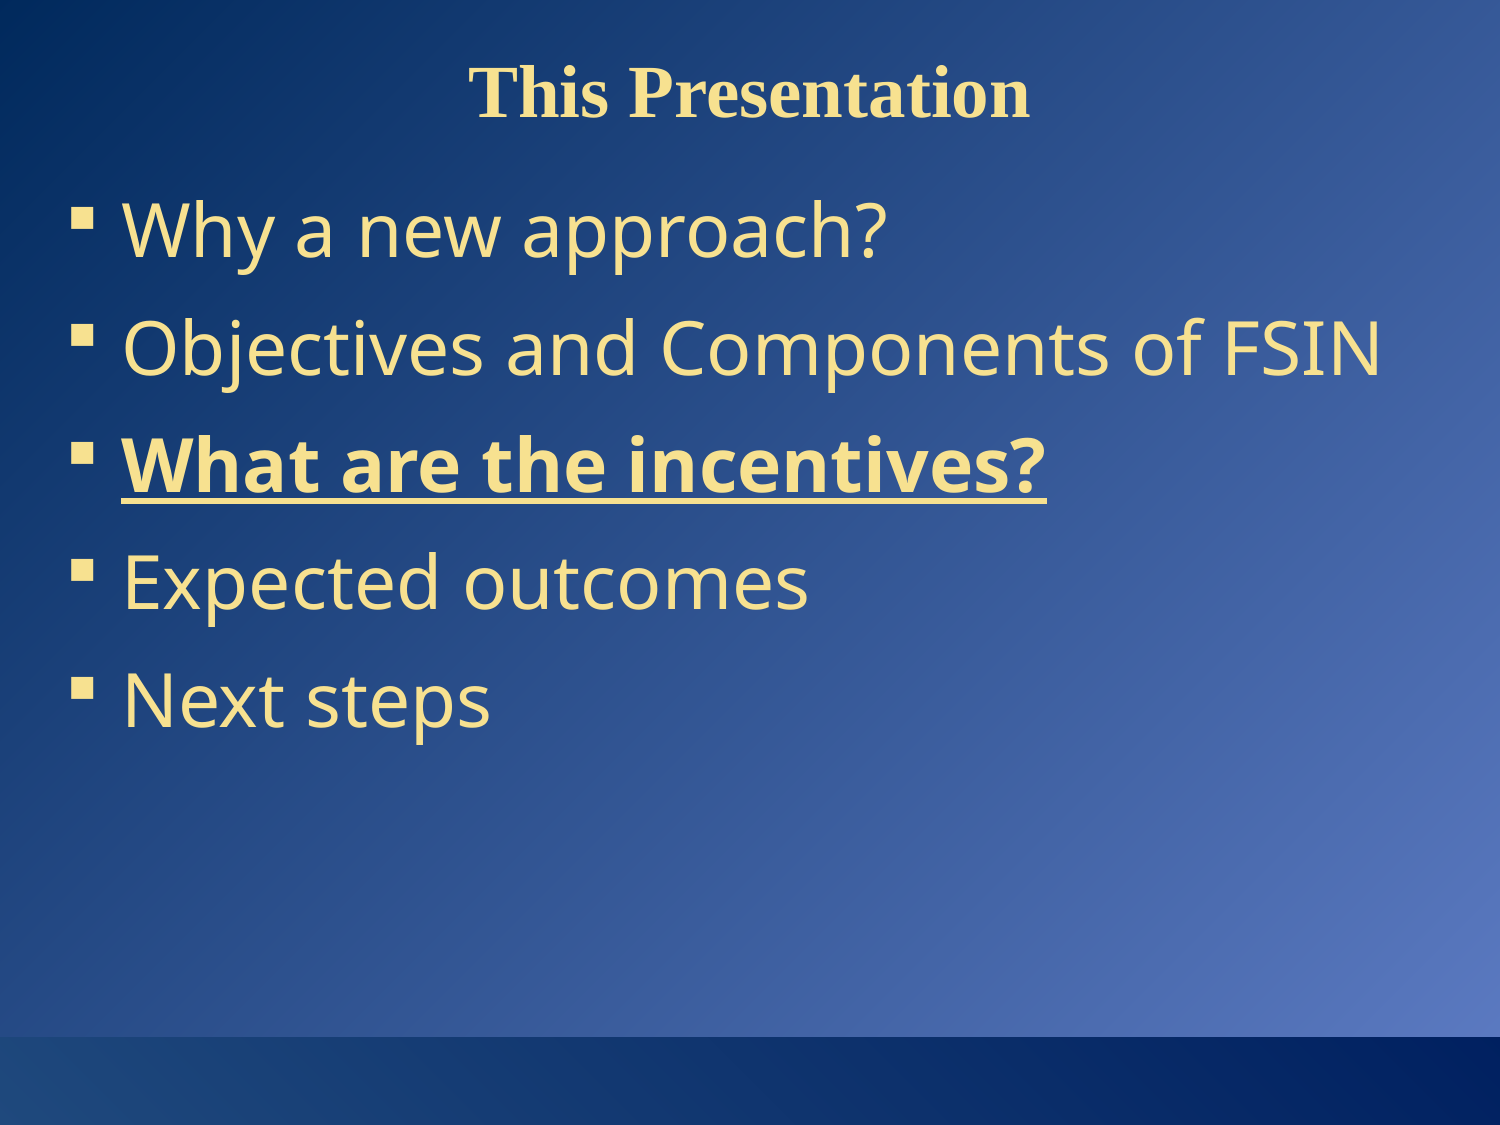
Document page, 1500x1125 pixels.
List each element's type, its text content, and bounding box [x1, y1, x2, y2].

list Why a new approach? Objectives and Components of FSIN What are the incentives? Expected outcomes Next steps [49, 174, 1451, 1013]
title This Presentation [49, 24, 1451, 150]
